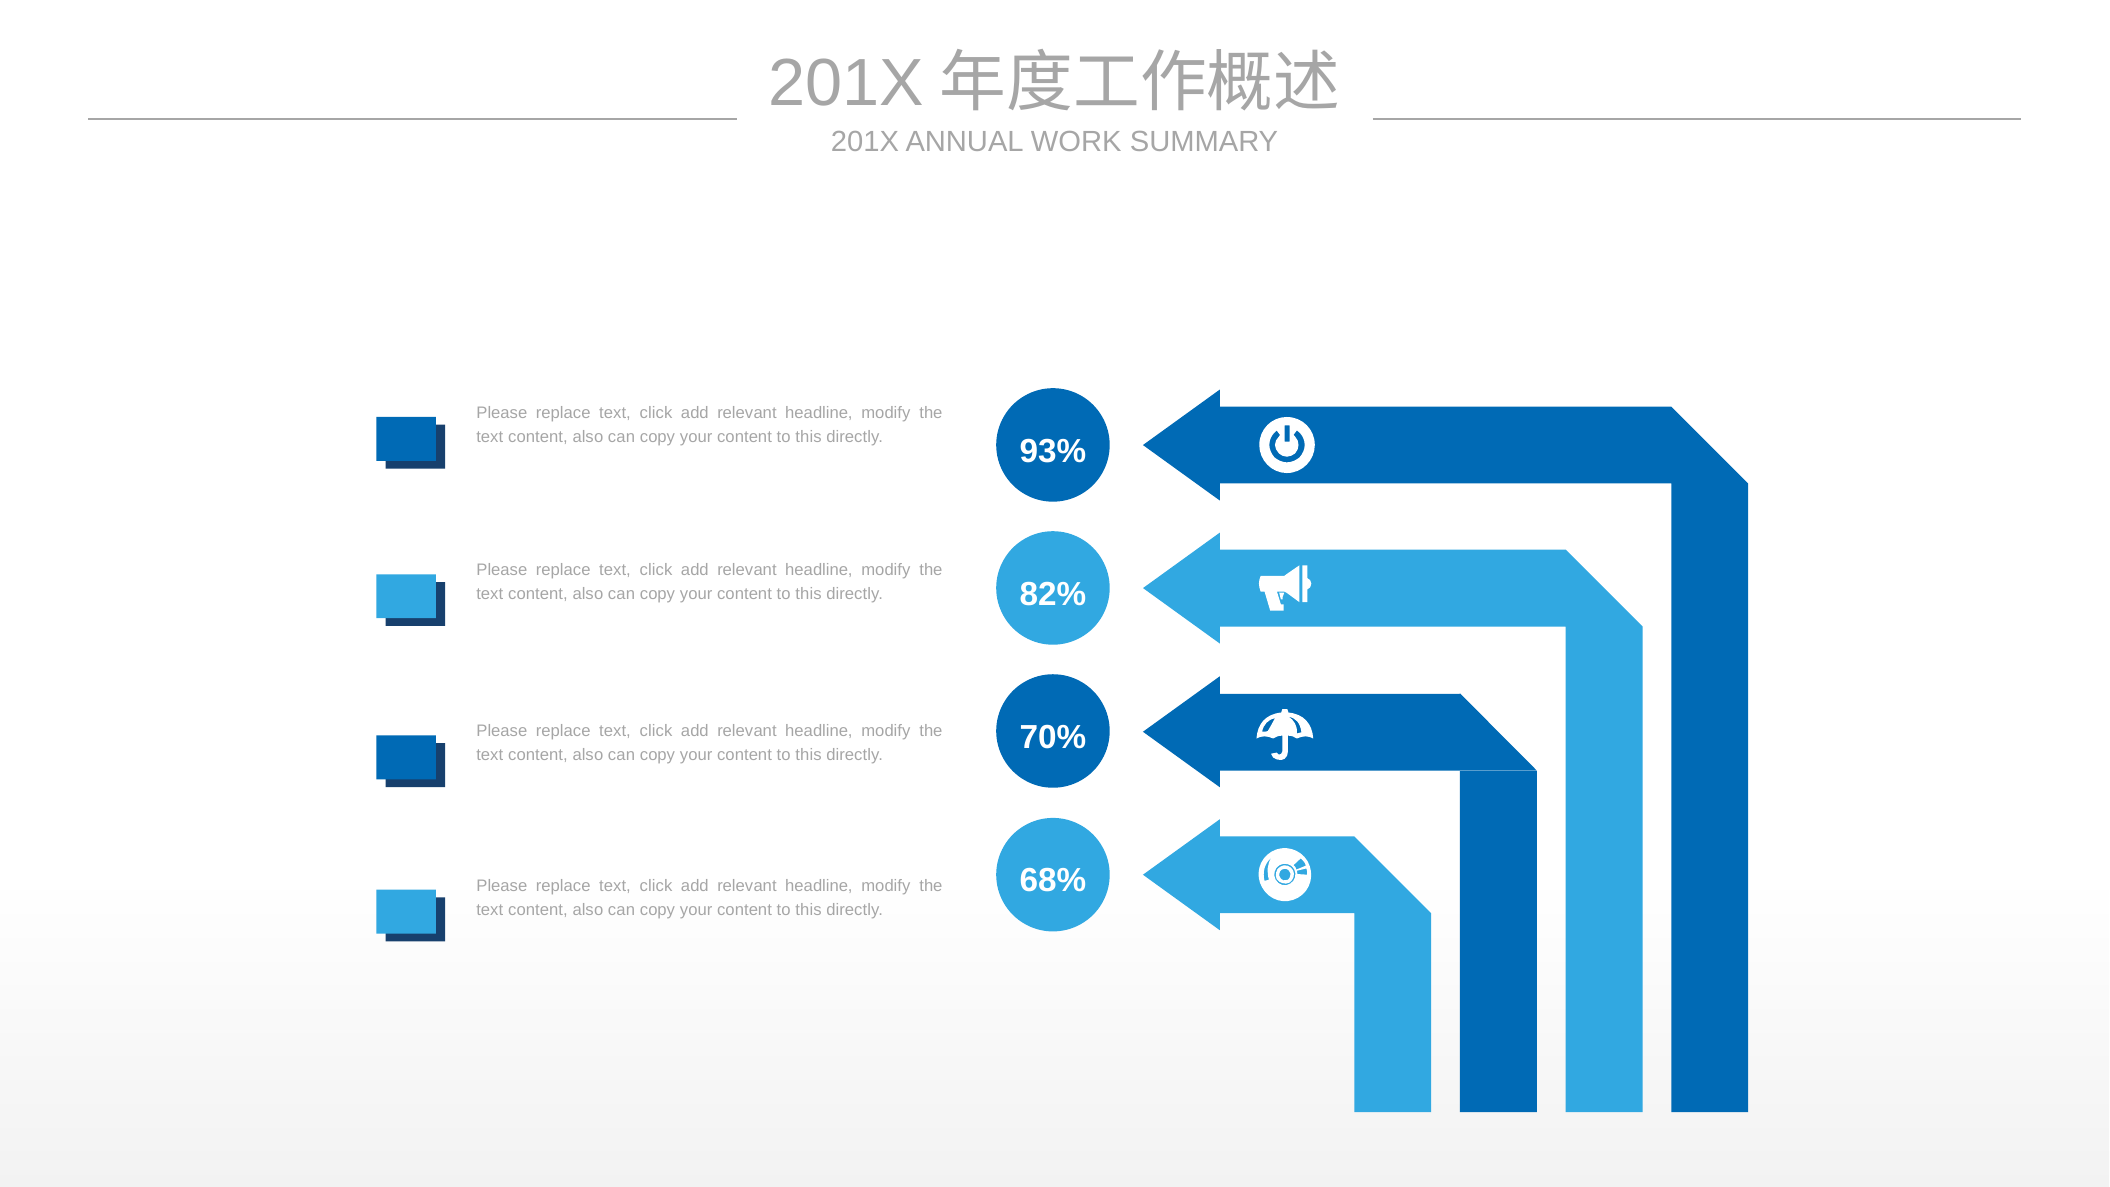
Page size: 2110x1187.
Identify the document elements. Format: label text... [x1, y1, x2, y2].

text_box Please replace text, click add relevant headline, modify the text content, also can copy your content to this directly. [461, 390, 959, 453]
text_box Please replace text, click add relevant headline, modify the text content, also can copy your content to this directly. [461, 708, 959, 772]
text_box Please replace text, click add relevant headline, modify the text content, also can copy your content to this directly. [461, 863, 959, 926]
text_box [996, 388, 1110, 502]
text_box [996, 817, 1110, 932]
text_box Please replace text, click add relevant headline, modify the text content, also can copy your content to this directly. [461, 547, 959, 611]
text_box 201X年度工作概述 [730, 38, 1379, 119]
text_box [376, 889, 446, 942]
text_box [376, 735, 446, 788]
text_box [1142, 389, 1749, 1112]
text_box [996, 531, 1110, 645]
text_box 201X ANNUAL WORK SUMMARY [824, 122, 1285, 158]
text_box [376, 416, 446, 469]
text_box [996, 674, 1110, 788]
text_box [376, 574, 446, 626]
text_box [1142, 819, 1432, 1112]
